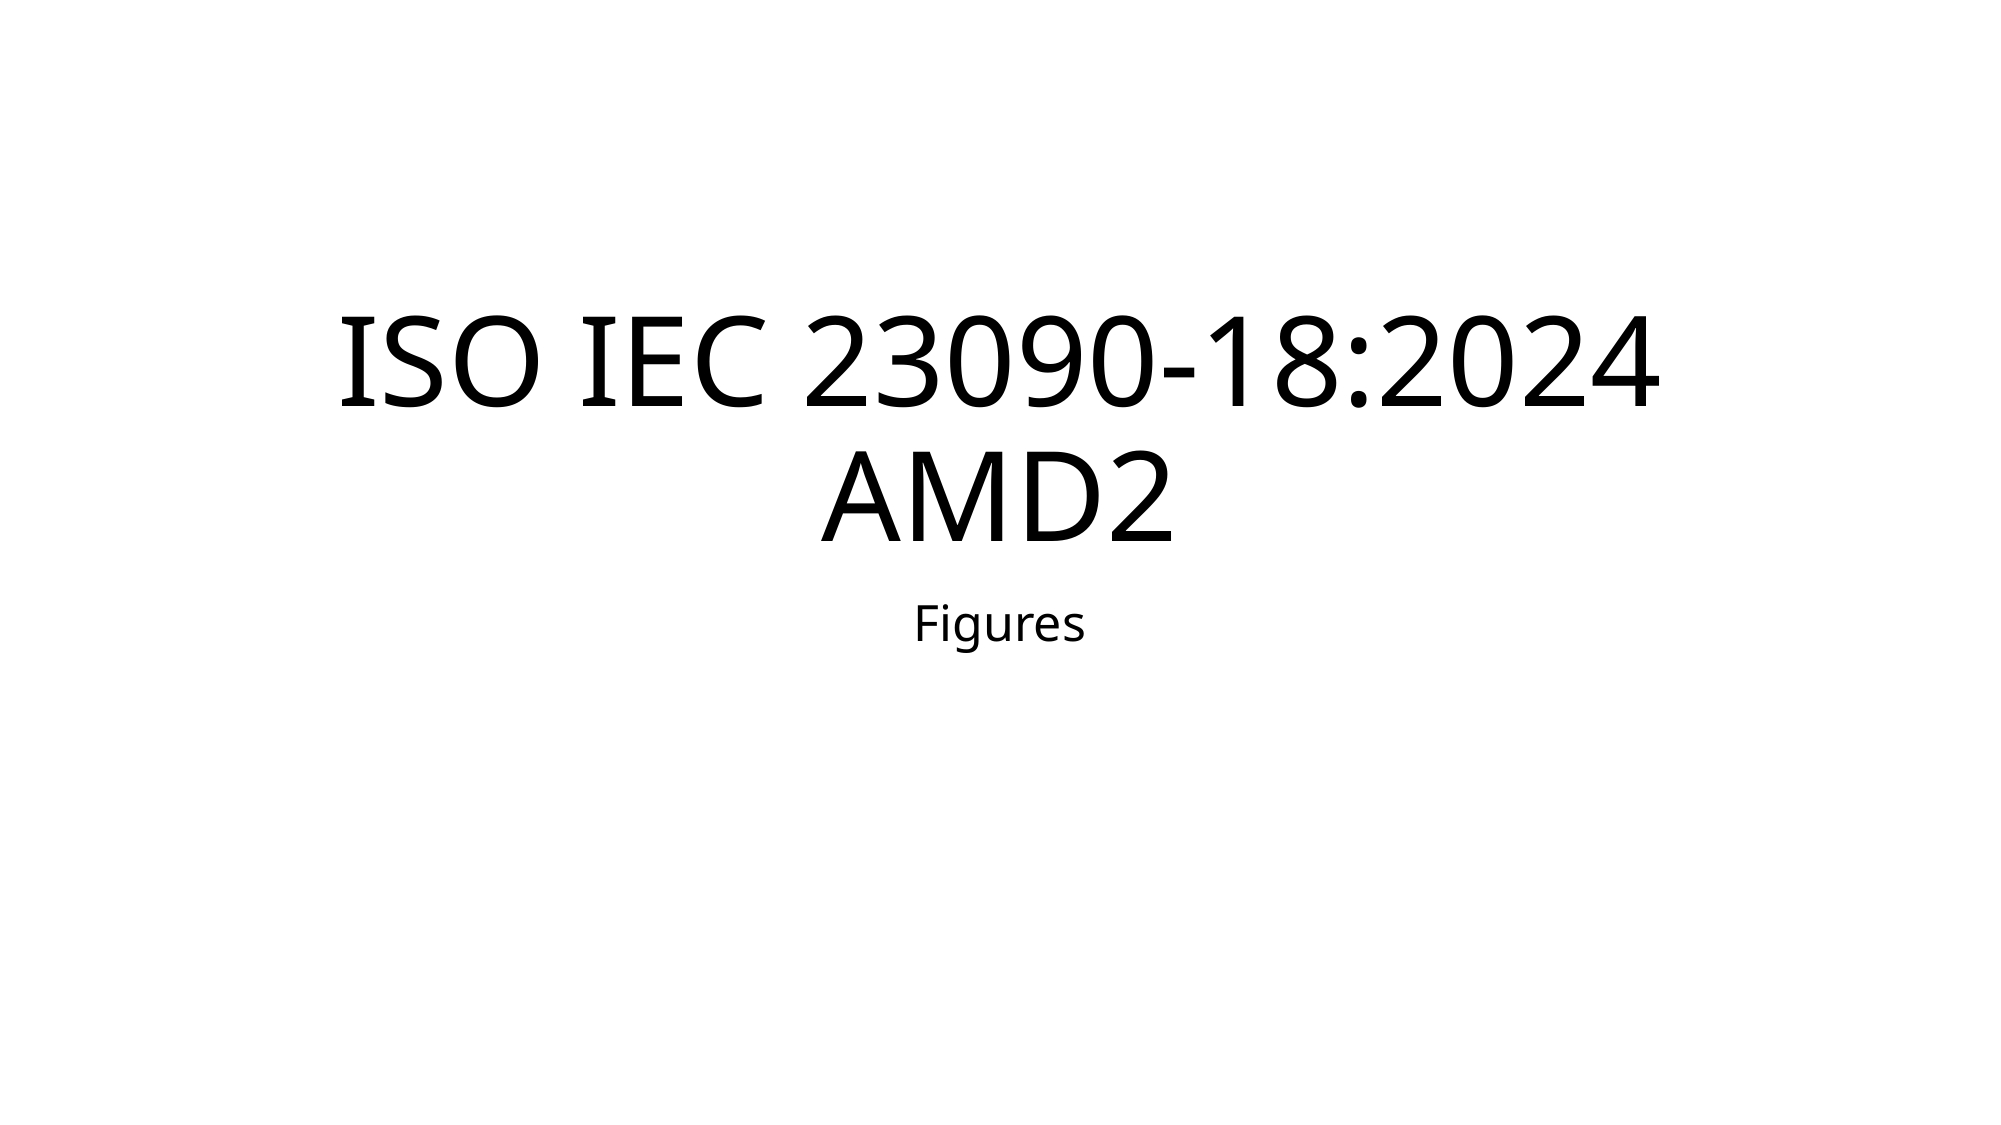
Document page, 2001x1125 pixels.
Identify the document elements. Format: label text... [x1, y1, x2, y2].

title ISO IEC 23090-18:2024 AMD2 [249, 184, 1750, 576]
subtitle Figures [249, 590, 1750, 863]
